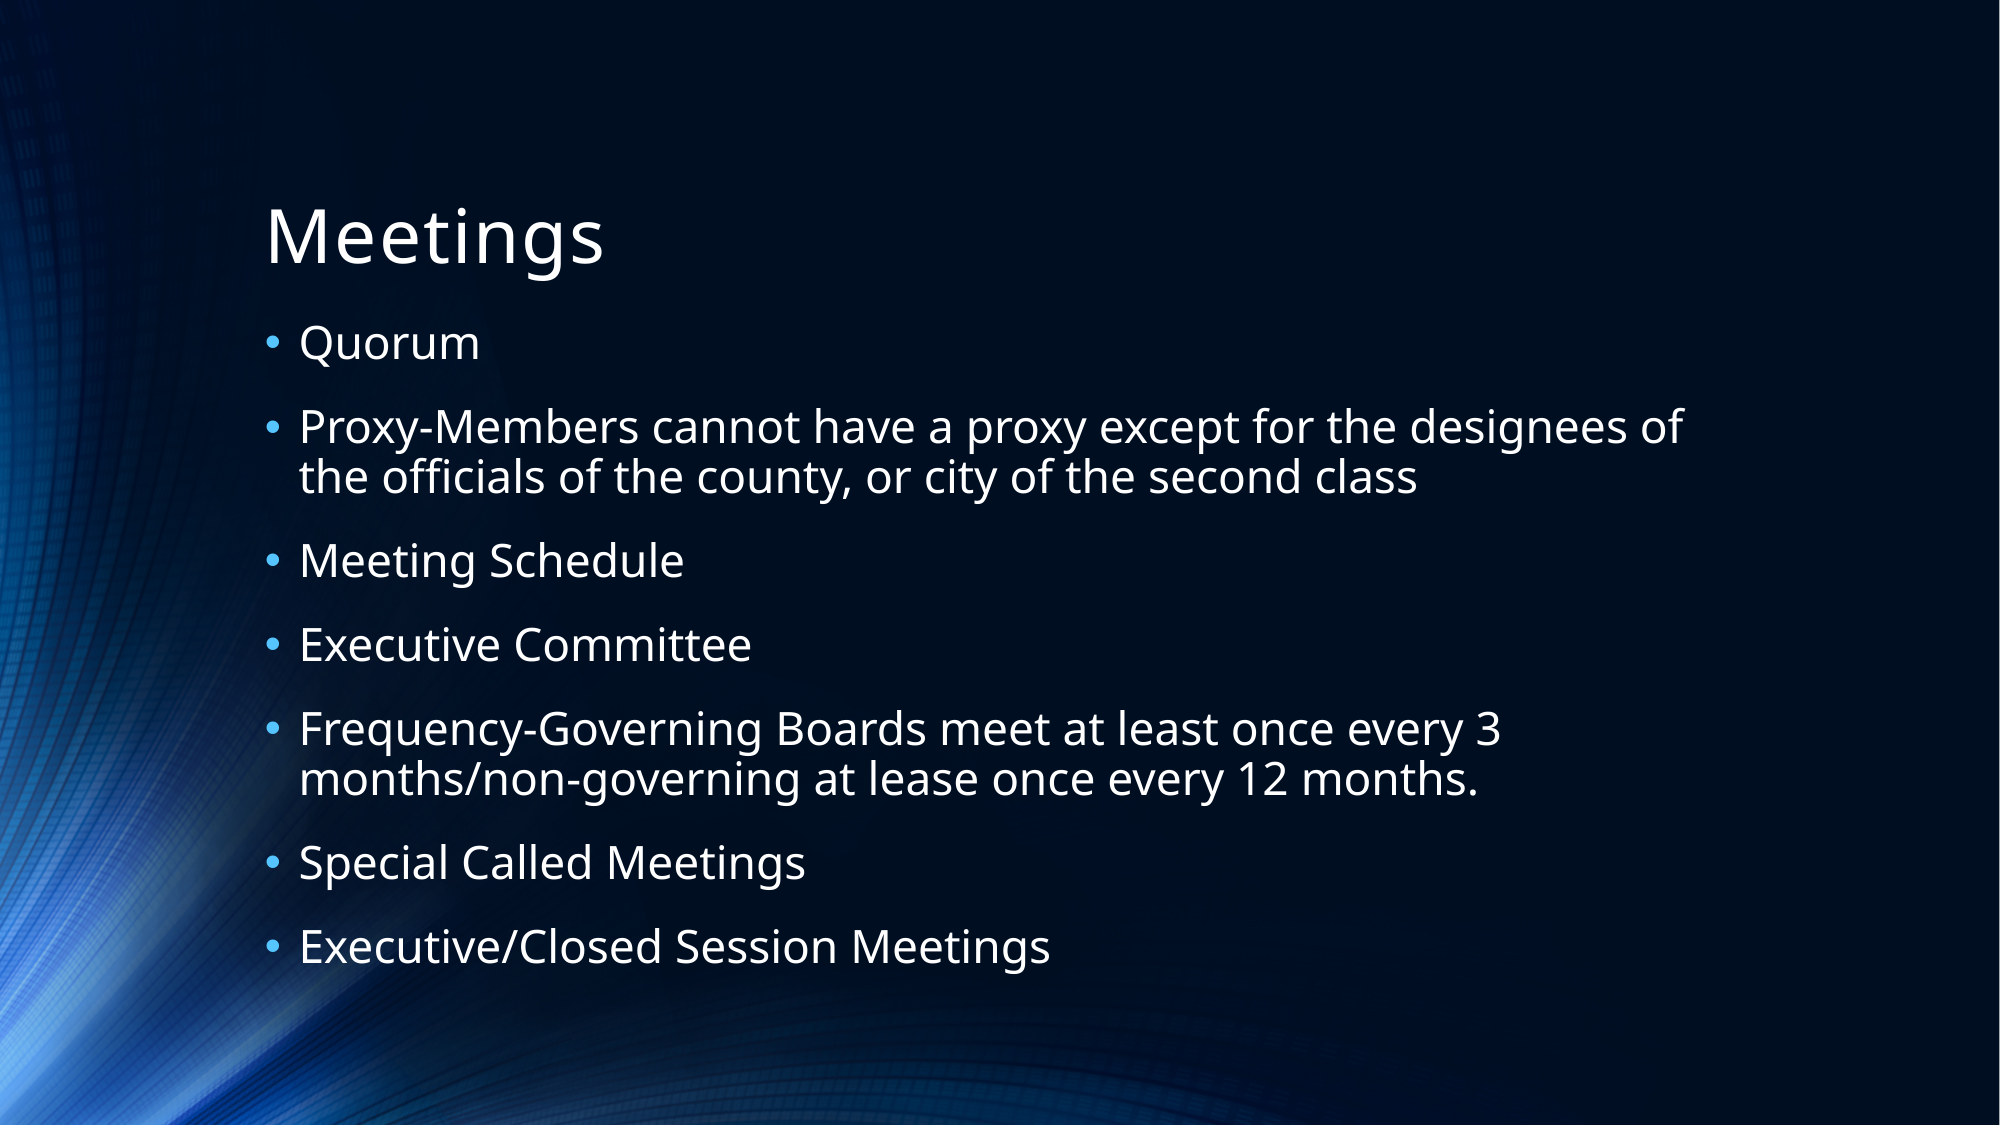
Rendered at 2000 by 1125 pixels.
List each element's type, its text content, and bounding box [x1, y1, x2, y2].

picture [0, 0, 2000, 1125]
title Meetings [249, 62, 1750, 288]
list Quorum Proxy-Members cannot have a proxy except for the designees of the officials of the county, or city of the second class Meeting Schedule Executive Committee Frequency-Governing Boards meet at least once every 3 months/non-governing at lease once every 12 months. Special Called Meetings Executive/Closed Session Meetings [249, 312, 1749, 988]
